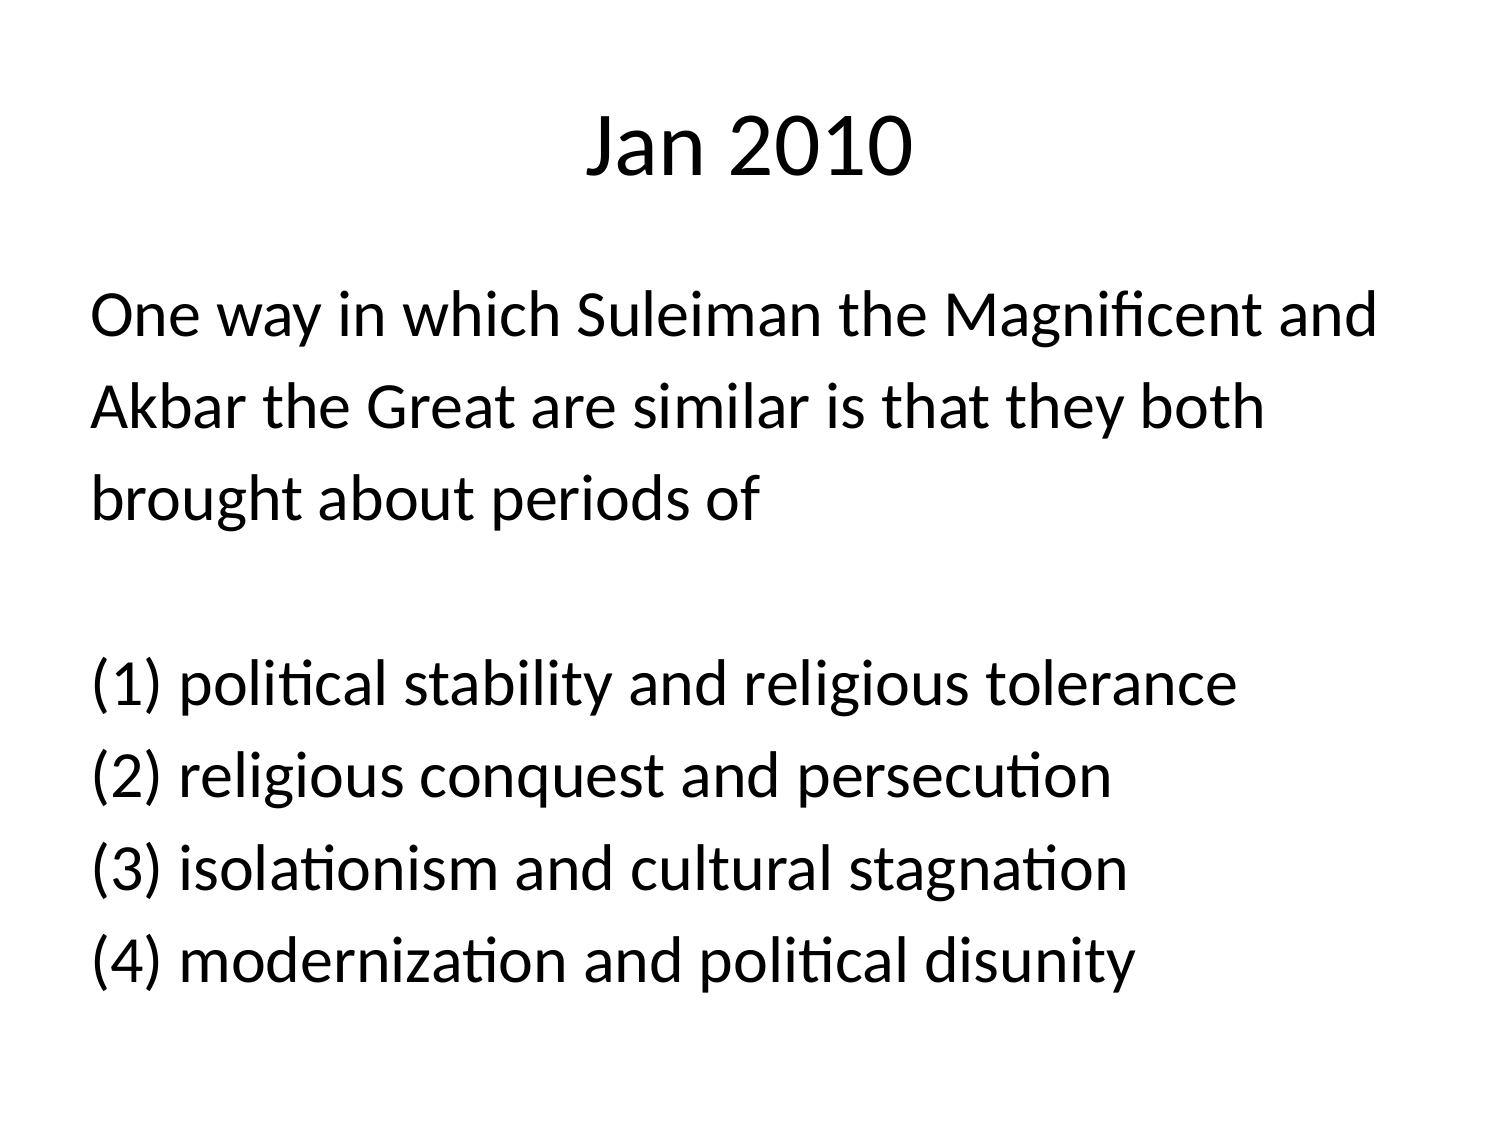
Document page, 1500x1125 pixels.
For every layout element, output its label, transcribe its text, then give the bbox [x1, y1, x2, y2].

title Jan 2010 [75, 45, 1425, 233]
list One way in which Suleiman the Magnificent and Akbar the Great are similar is that they both brought about periods of (1) political stability and religious tolerance (2) religious conquest and persecution (3) isolationism and cultural stagnation (4) modernization and political disunity [75, 262, 1425, 1005]
